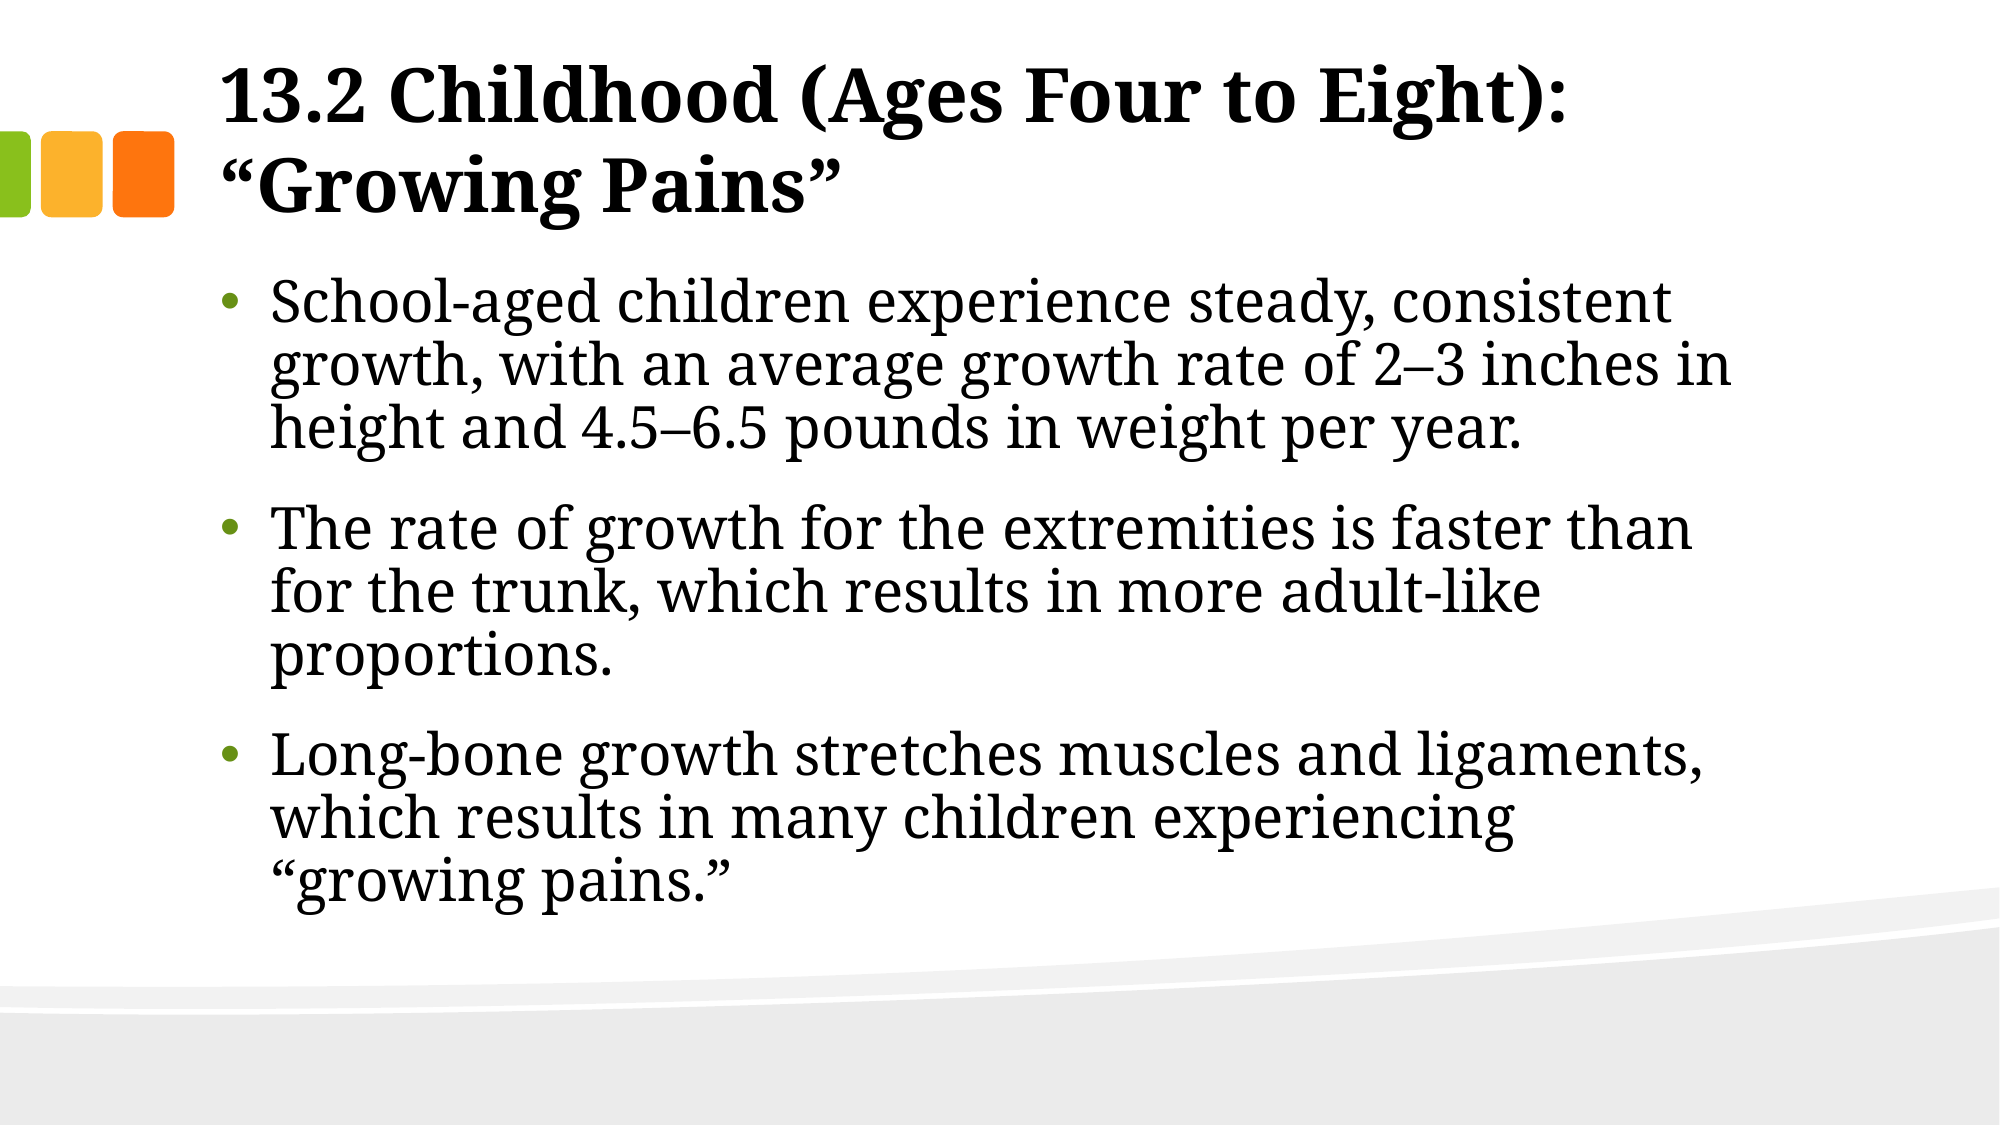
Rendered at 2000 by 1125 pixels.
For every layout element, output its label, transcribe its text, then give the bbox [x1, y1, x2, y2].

title 13.2 Childhood (Ages Four to Eight): “Growing Pains” [199, 24, 1800, 238]
list School-aged children experience steady, consistent growth, with an average growth rate of 2–3 inches in height and 4.5–6.5 pounds in weight per year. The rate of growth for the extremities is faster than for the trunk, which results in more adult-like proportions. Long-bone growth stretches muscles and ligaments, which results in many children experiencing “growing pains.” [199, 262, 1800, 1013]
